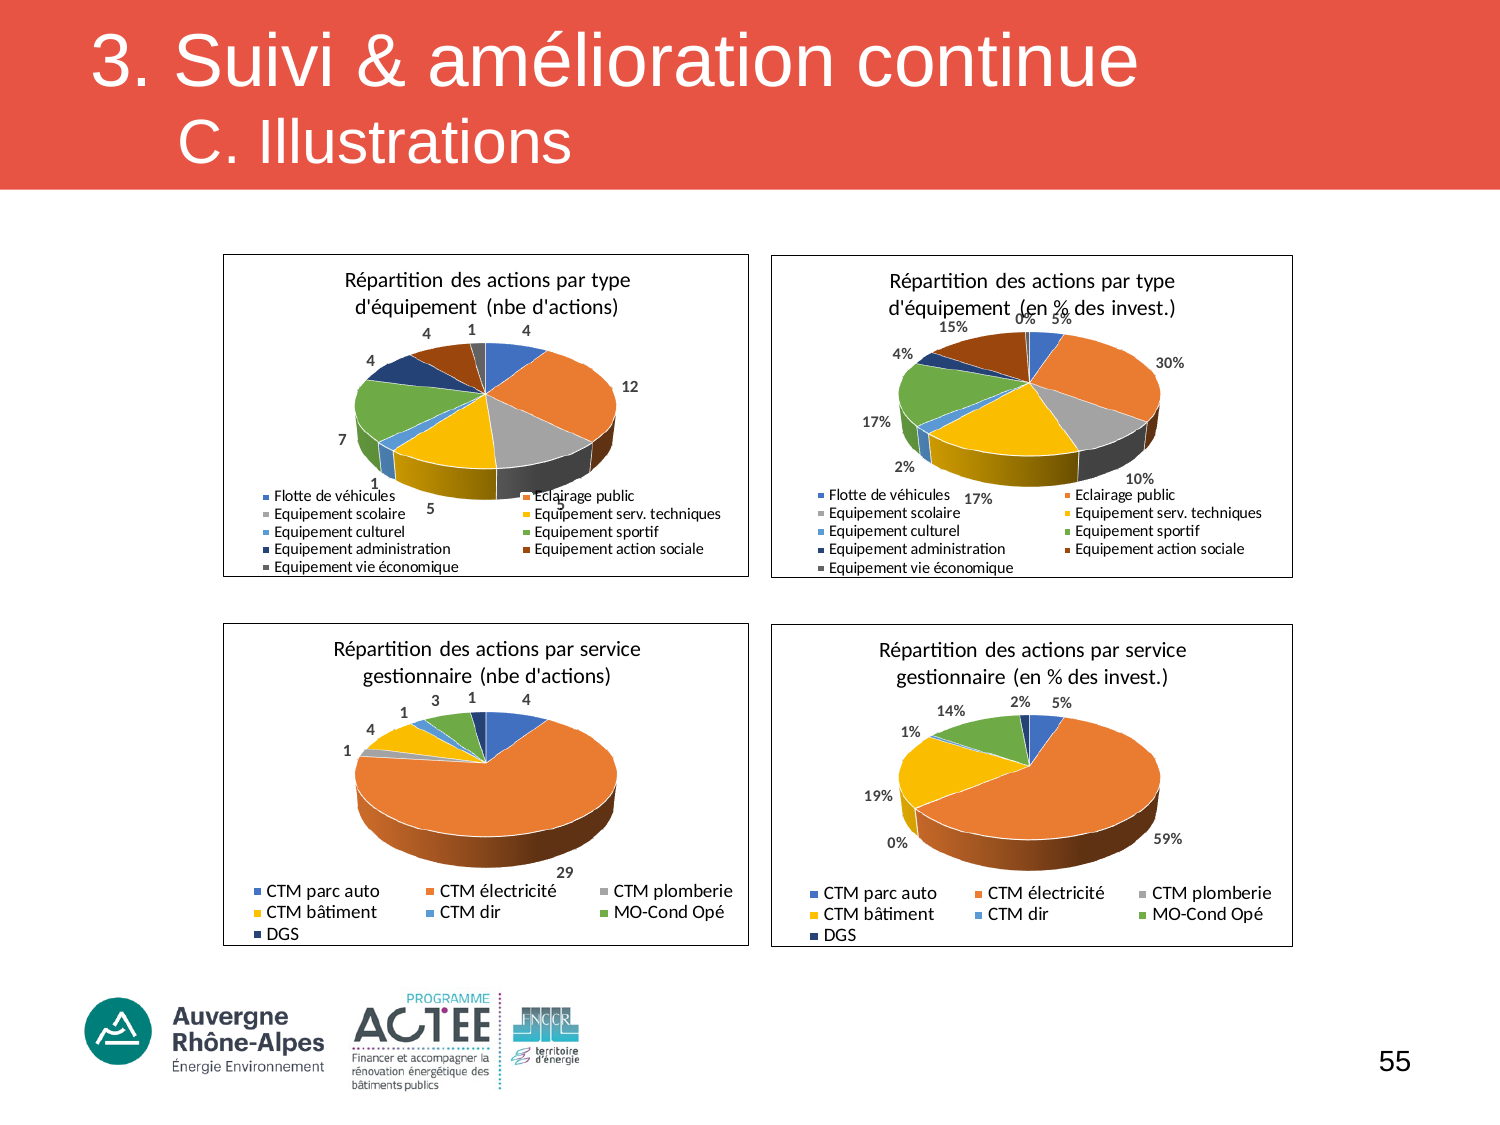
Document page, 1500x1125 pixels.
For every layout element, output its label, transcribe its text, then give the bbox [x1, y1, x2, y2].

title 3. Suivi & amélioration continue C. Illustrations [74, 0, 1426, 188]
picture [129, 232, 1412, 965]
picture [348, 987, 586, 1094]
picture [76, 987, 337, 1085]
